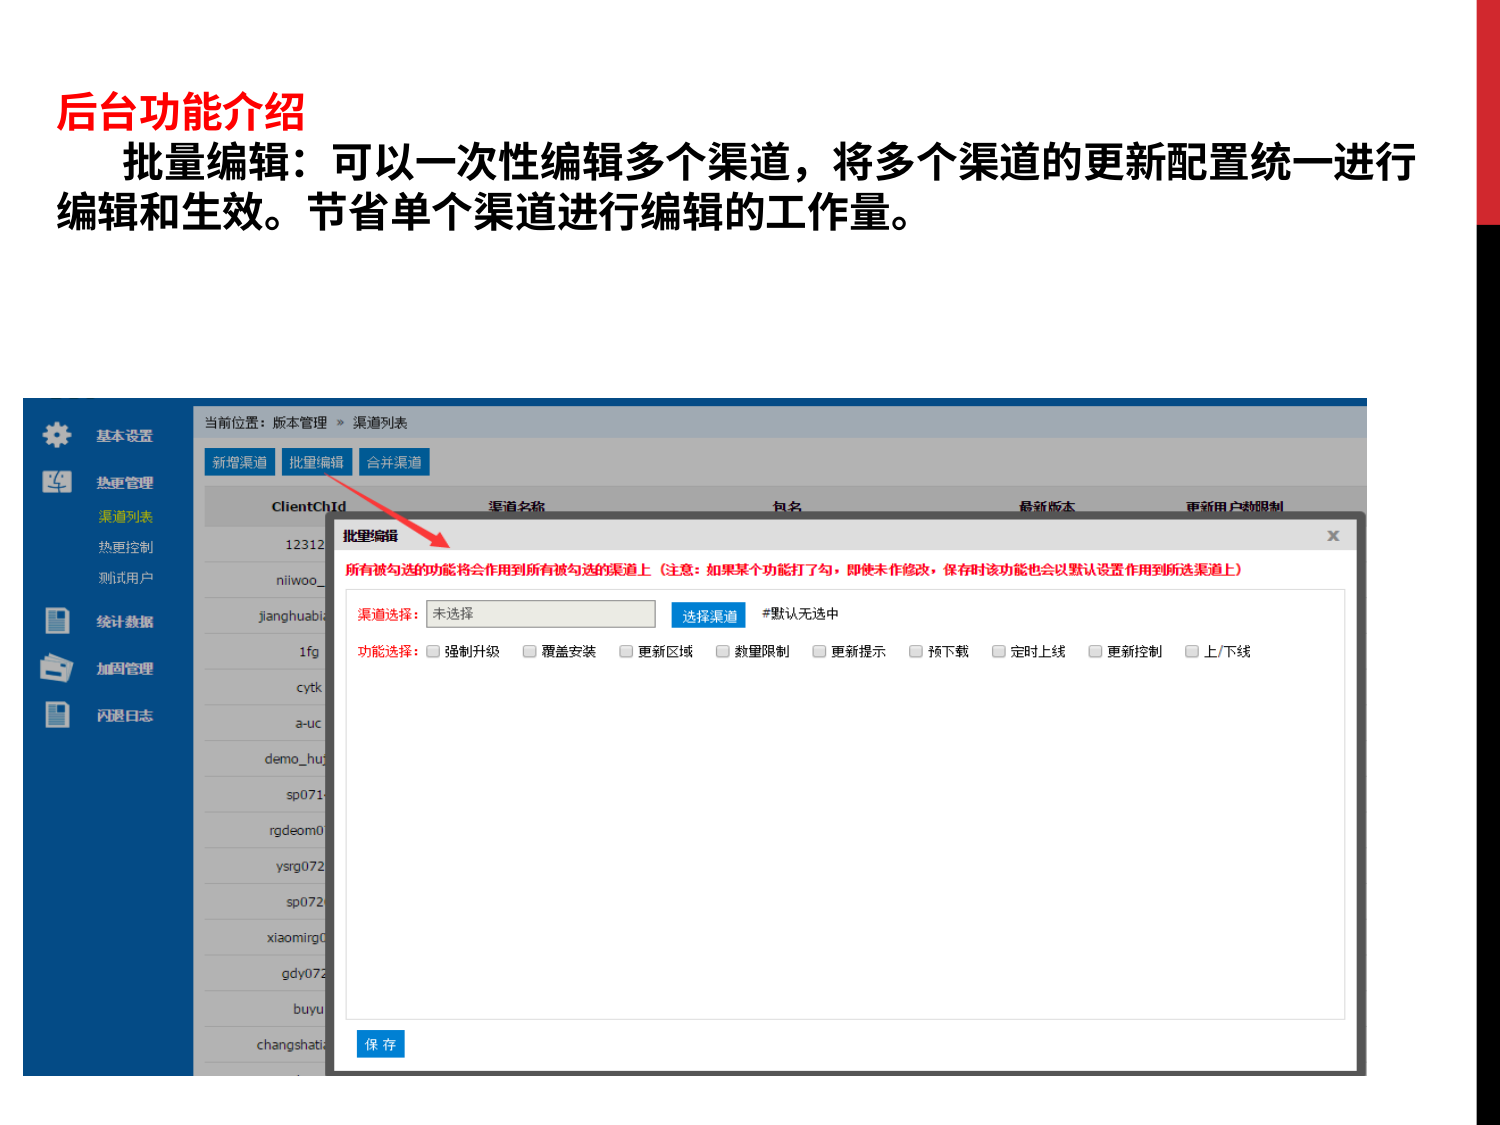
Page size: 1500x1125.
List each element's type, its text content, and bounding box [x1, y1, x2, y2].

picture [23, 398, 1367, 1076]
text_box 后台功能介绍 批量编辑：可以一次性编辑多个渠道，将多个渠道的更新配置统一进行编辑和生效。节省单个渠道进行编辑的工作量。 [41, 78, 1465, 243]
